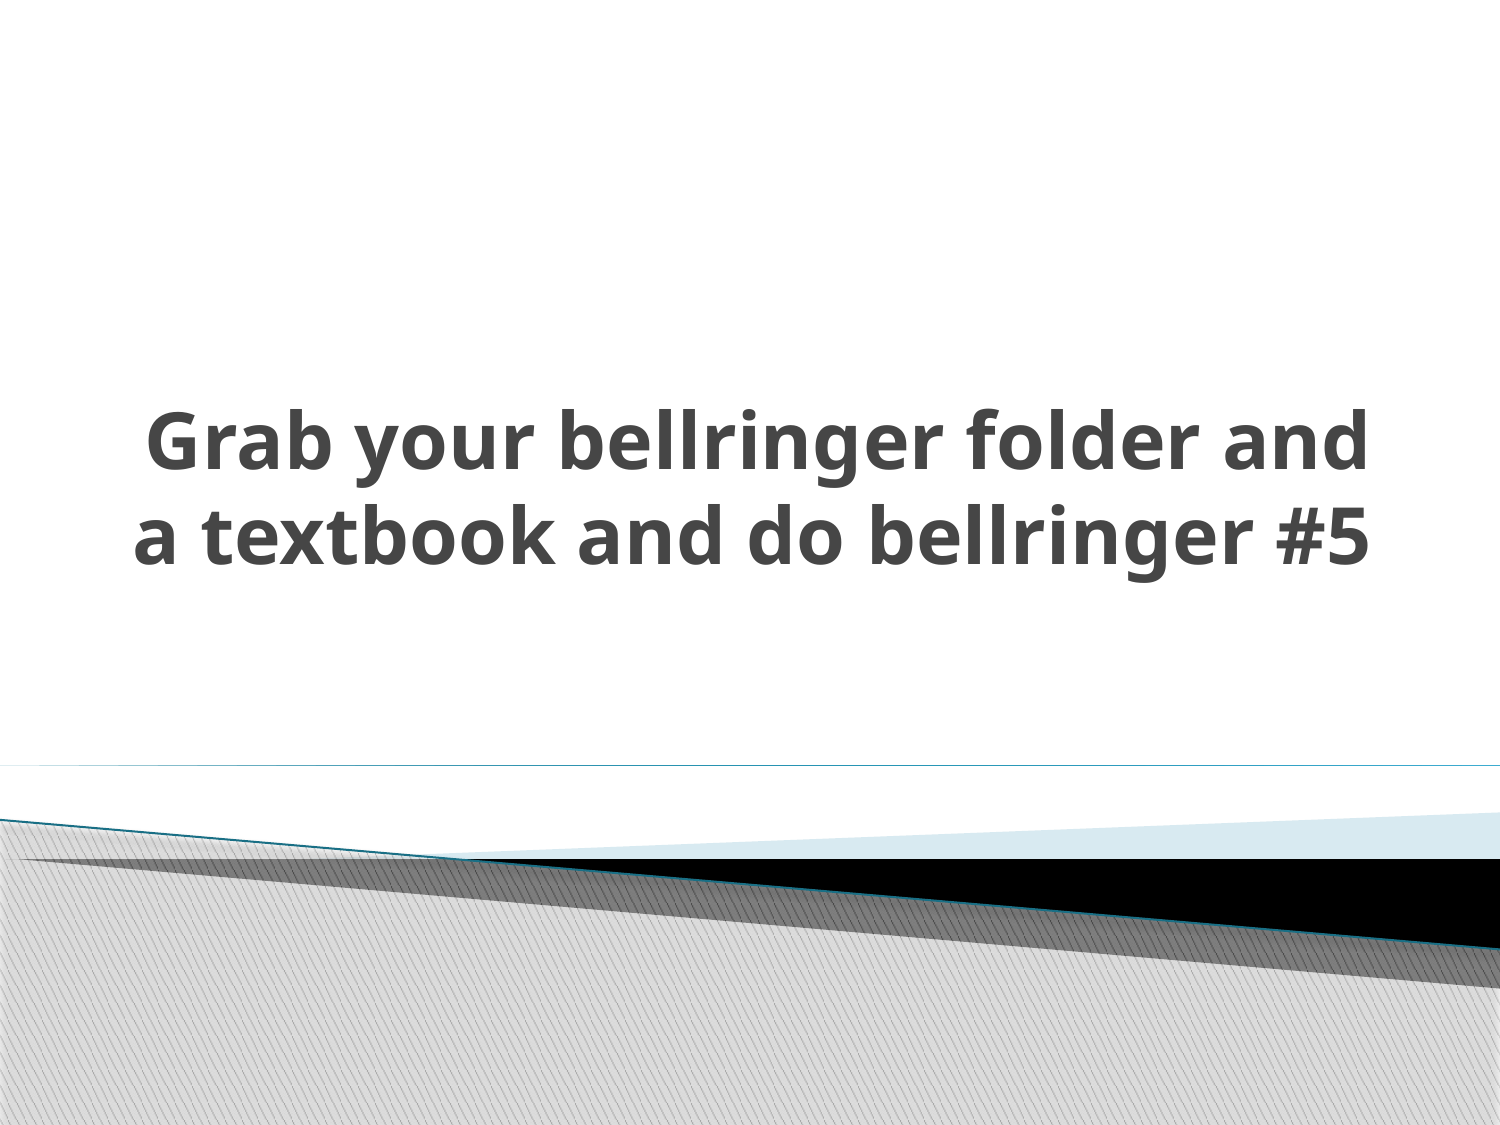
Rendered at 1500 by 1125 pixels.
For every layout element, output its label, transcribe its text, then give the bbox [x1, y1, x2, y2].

title Grab your bellringer folder and a textbook and do bellringer #5 [112, 287, 1388, 588]
picture [5, 859, 1500, 989]
